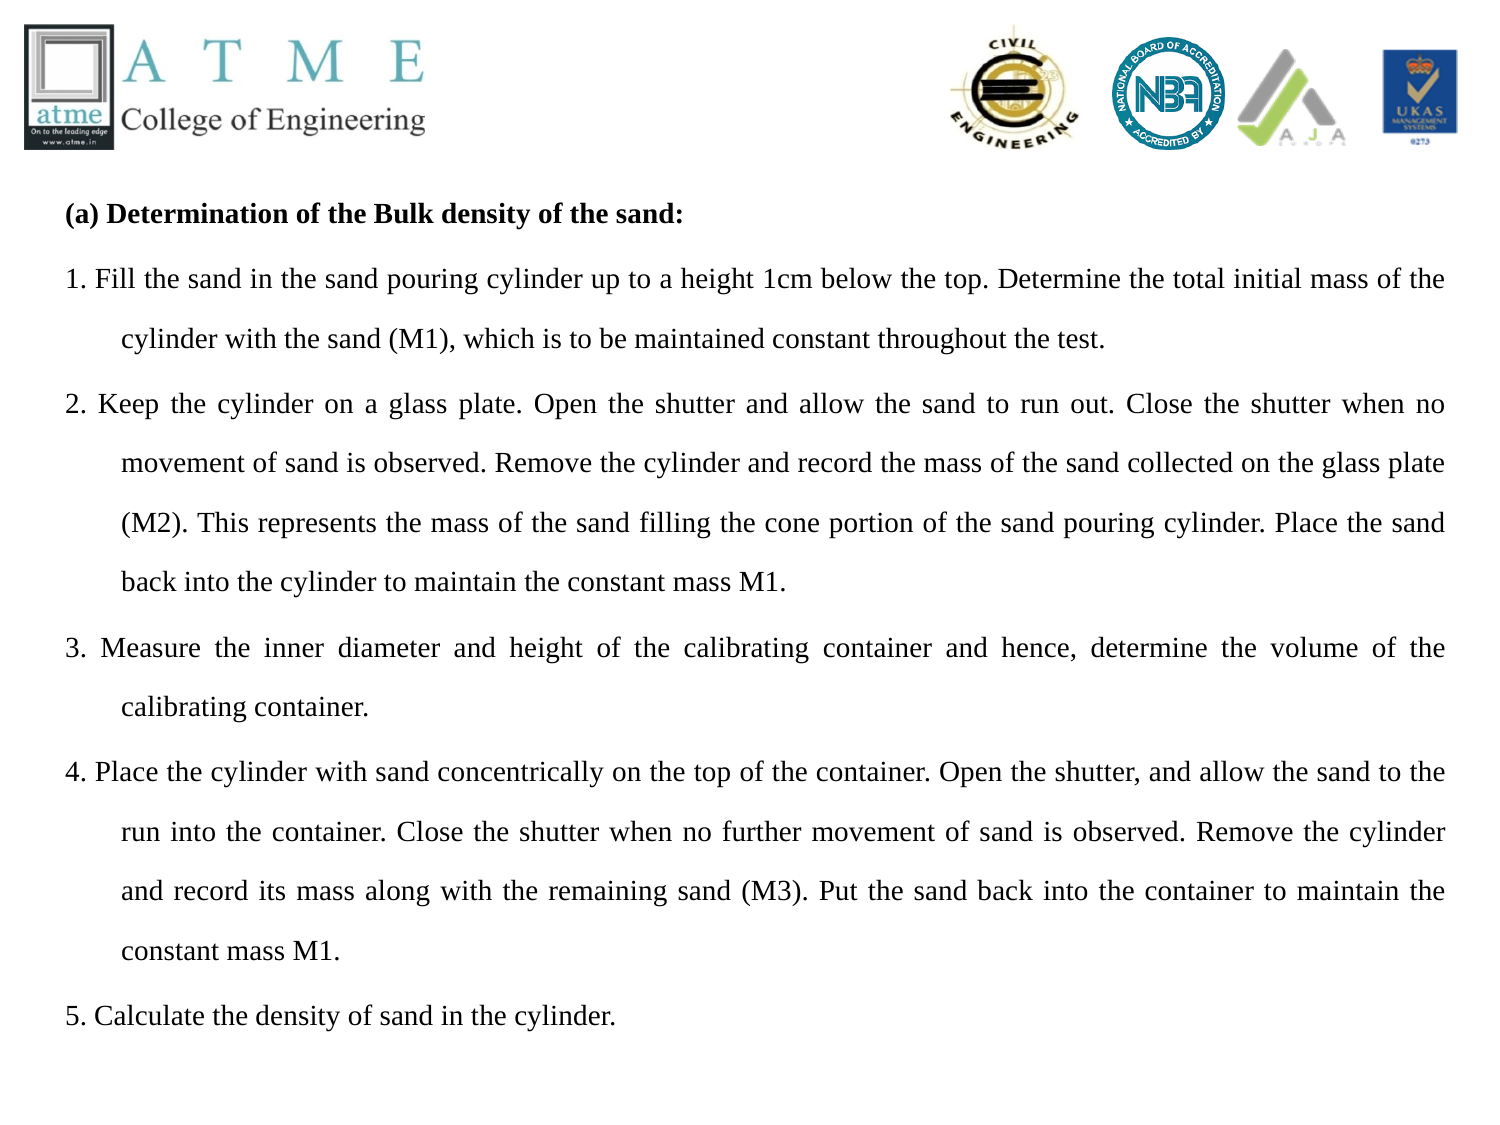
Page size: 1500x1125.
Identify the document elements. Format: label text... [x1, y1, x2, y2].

picture [24, 24, 425, 150]
picture [1237, 49, 1458, 146]
picture [1184, 109, 1225, 150]
picture [1209, 103, 1218, 120]
picture [1179, 37, 1225, 79]
picture [1112, 37, 1213, 150]
list (a) Determination of the Bulk density of the sand: 1. Fill the sand in the sand pouring cylinder up to a height 1cm below the top. Determine the total initial mass of the cylinder with the sand (M1), which is to be maintained constant throughout the test. 2. Keep the cylinder on a glass plate. Open the shutter and allow the sand to run out. Close the shutter when no movement of sand is observed. Remove the cylinder and record the mass of the sand collected on the glass plate (M2). This represents the mass of the sand filling the cone portion of the sand pouring cylinder. Place the sand back into the cylinder to maintain the constant mass M1. 3. Measure the inner diameter and height of the calibrating container and hence, determine the volume of the calibrating container. 4. Place the cylinder with sand concentrically on the top of the container. Open the shutter, and allow the sand to the run into the container. Close the shutter when no further movement of sand is observed. Remove the cylinder and record its mass along with the remaining sand (M3). Put the sand back into the container to maintain the constant mass M1. 5. Calculate the density of sand in the cylinder. [50, 162, 1463, 1125]
picture [950, 24, 1080, 150]
